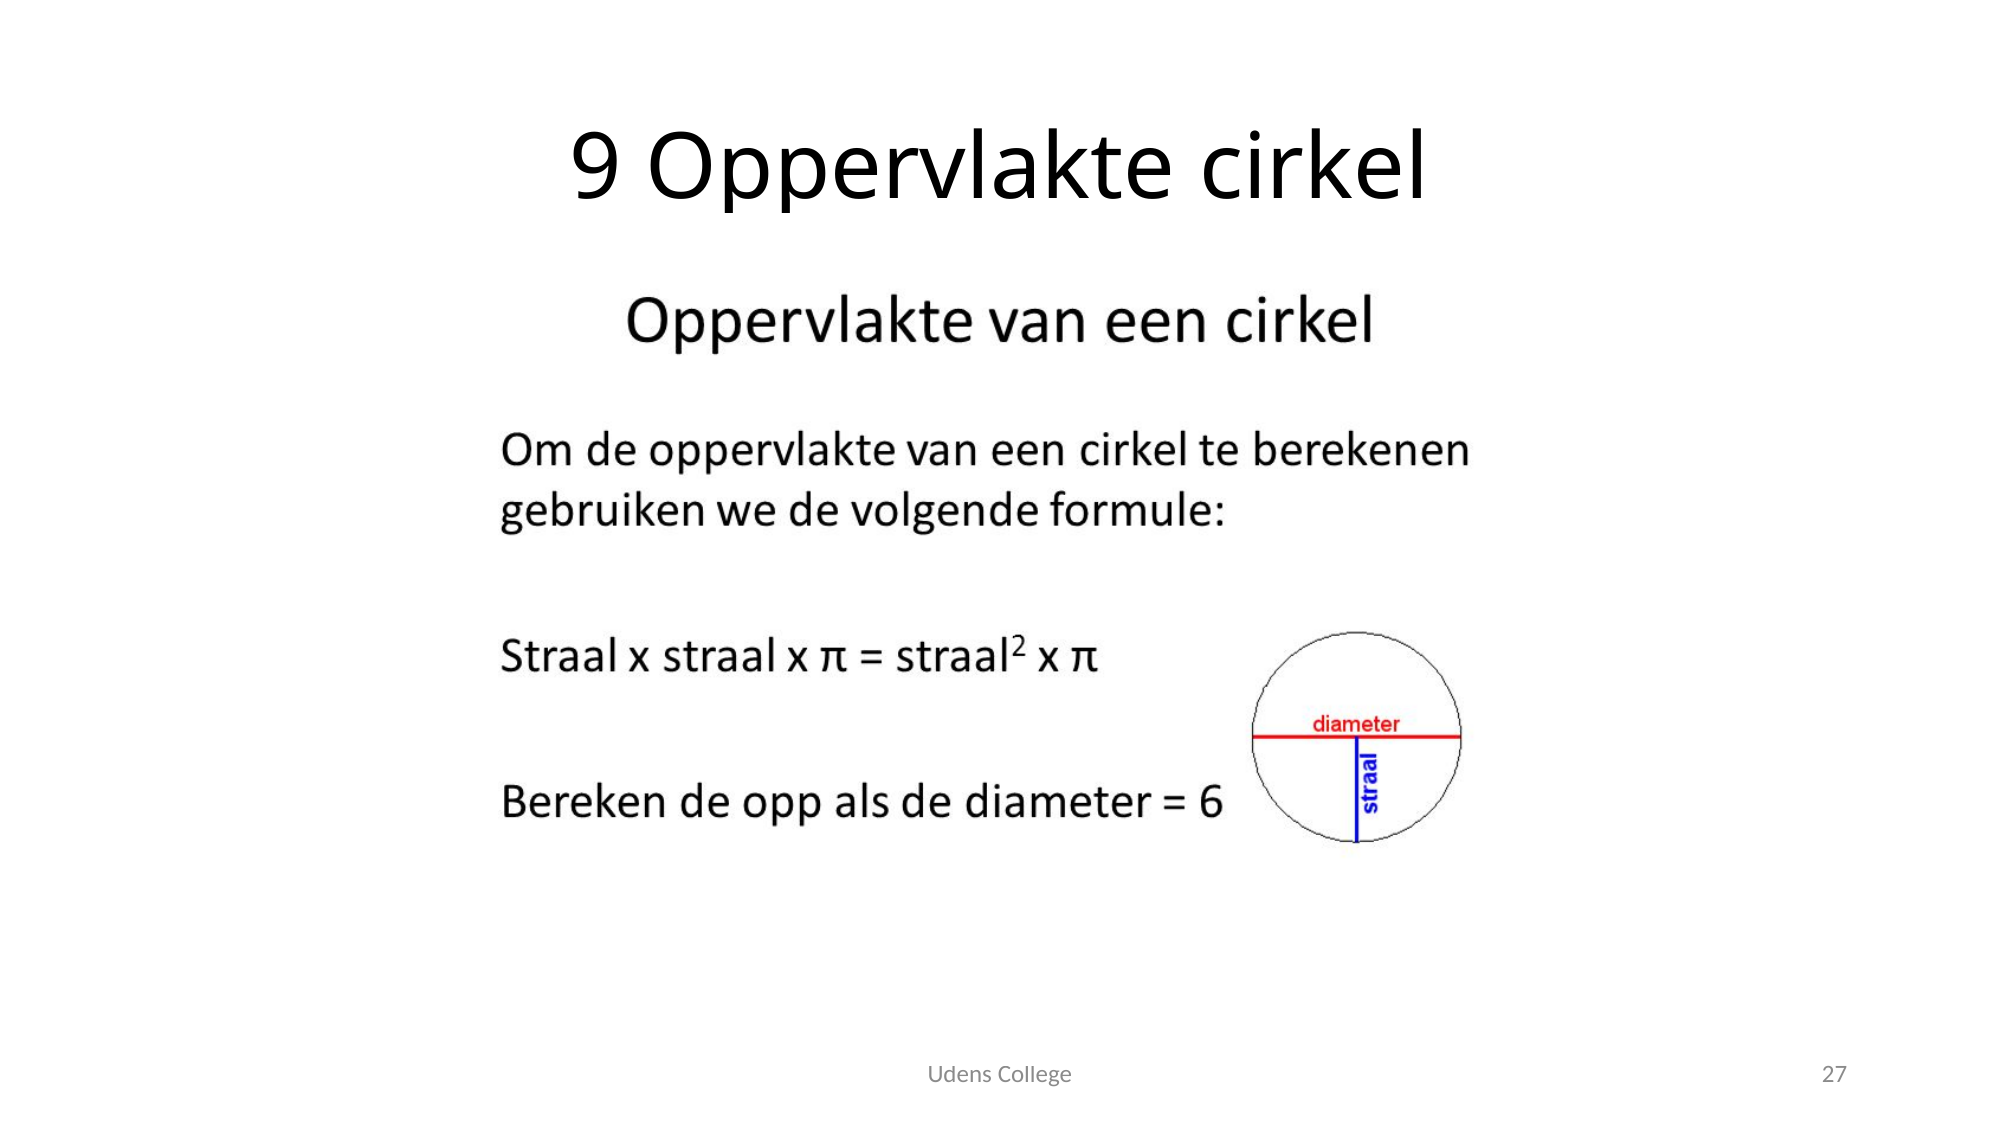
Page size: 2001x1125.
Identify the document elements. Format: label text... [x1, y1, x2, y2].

footer Udens College [662, 1066, 1338, 1103]
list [432, 213, 1568, 1066]
title 9 Oppervlakte cirkel [137, 59, 1863, 278]
slide_number 27 [1412, 1042, 1863, 1103]
